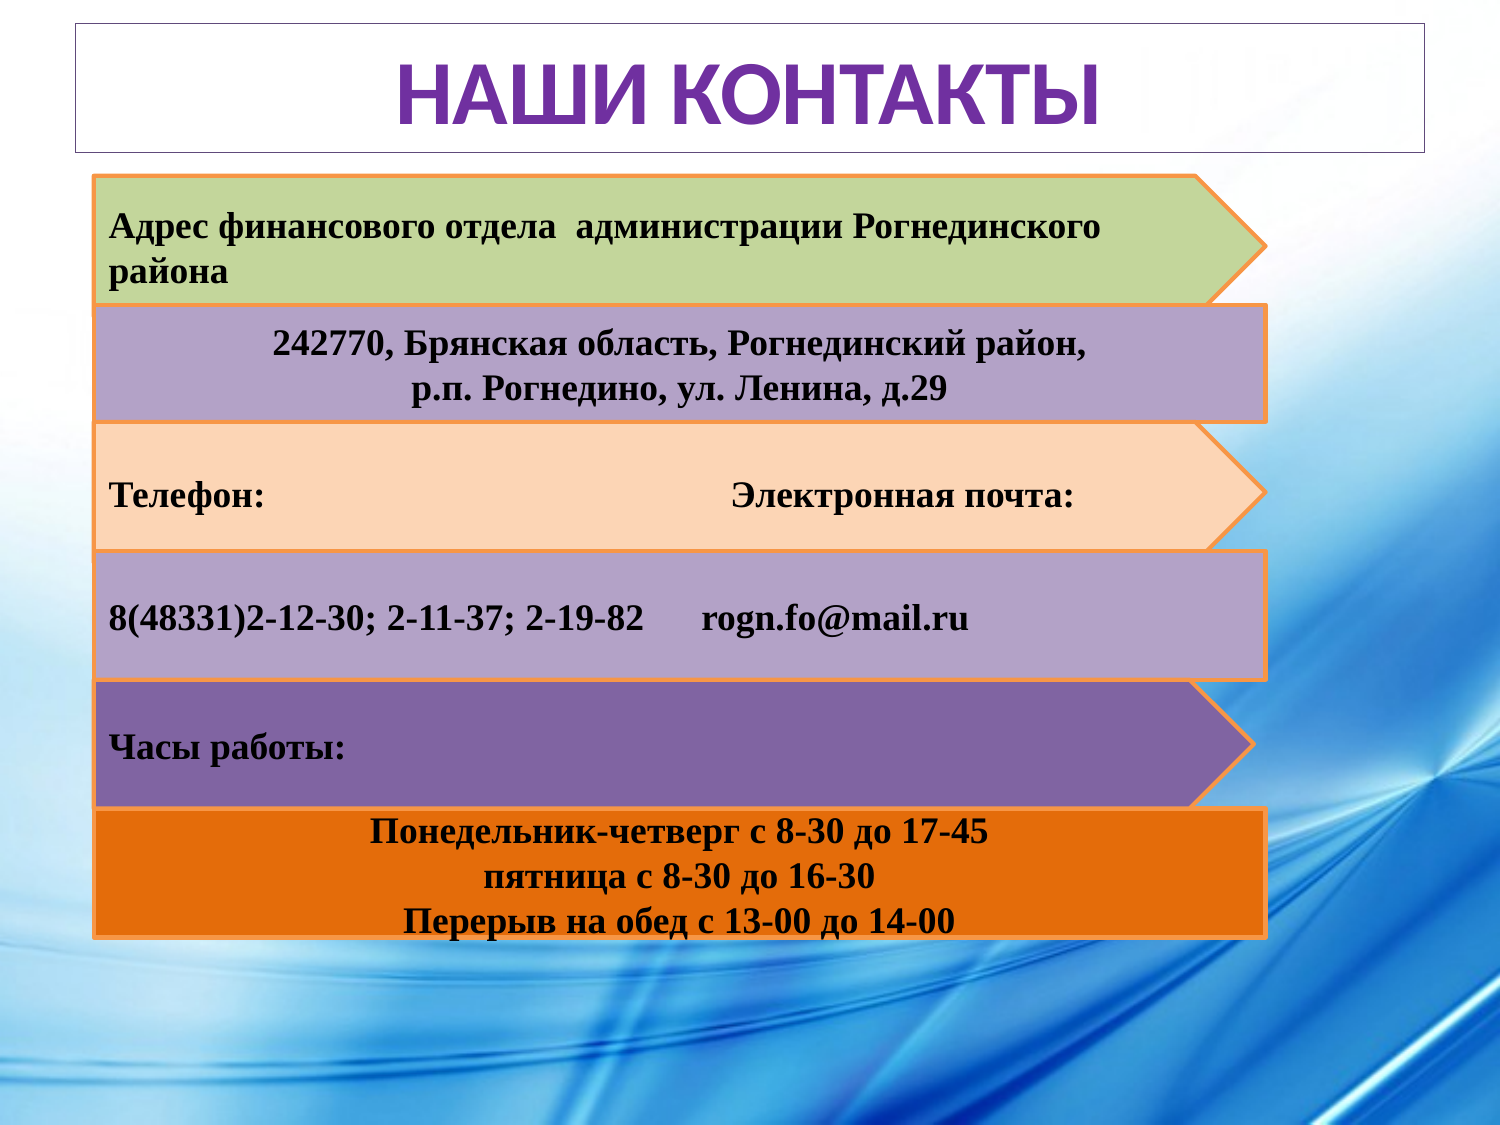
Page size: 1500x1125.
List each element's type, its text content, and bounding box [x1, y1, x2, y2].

picture [0, 0, 1500, 1125]
text_box Телефон: Электронная почта: [91, 419, 1268, 564]
text_box Адрес финансового отдела администрации Рогнединского района [91, 173, 1268, 318]
title НАШИ КОНТАКТЫ [75, 23, 1425, 153]
text_box 242770, Брянская область, Рогнединский район, р.п. Рогнедино, ул. Ленина, д.29 [92, 303, 1268, 424]
text_box 8(48331)2-12-30; 2-11-37; 2-19-82 rogn.fo@mail.ru [92, 549, 1268, 682]
text_box Часы работы: [91, 677, 1257, 811]
text_box Понедельник-четверг с 8-30 до 17-45 пятница с 8-30 до 16-30 Перерыв на обед с 13-00 до 14-00 [92, 806, 1268, 940]
